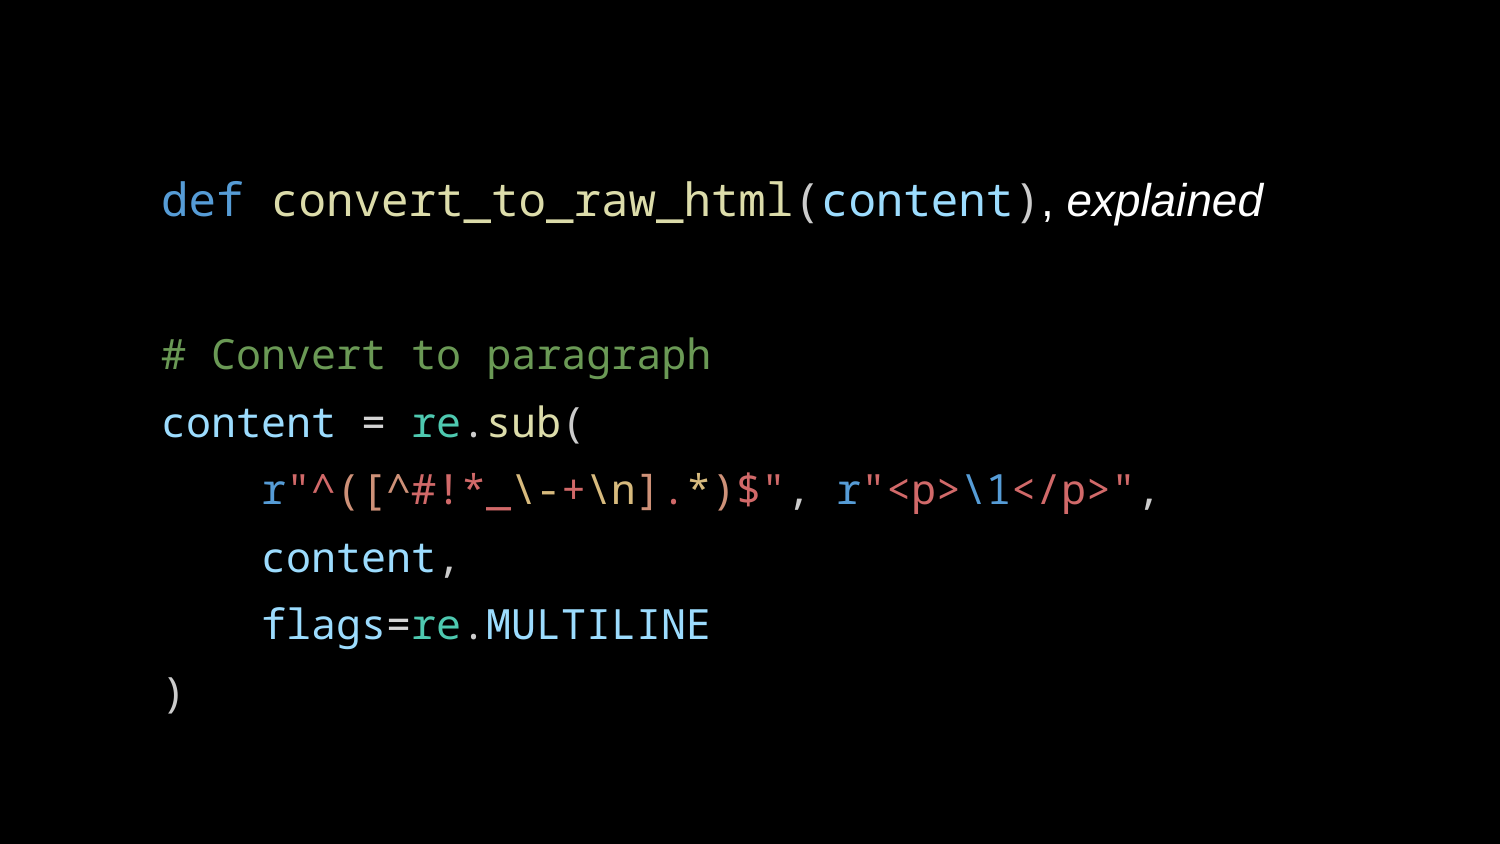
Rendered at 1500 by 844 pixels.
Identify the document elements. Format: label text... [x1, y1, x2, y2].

text_box def convert_to_raw_html(content), explained [146, 134, 1354, 242]
text_box # Convert to paragraph content = re.sub( r"^([^#!*_\-+\n].*)$", r"<p>\1</p>", content, flags=re.MULTILINE ) [146, 243, 1354, 783]
